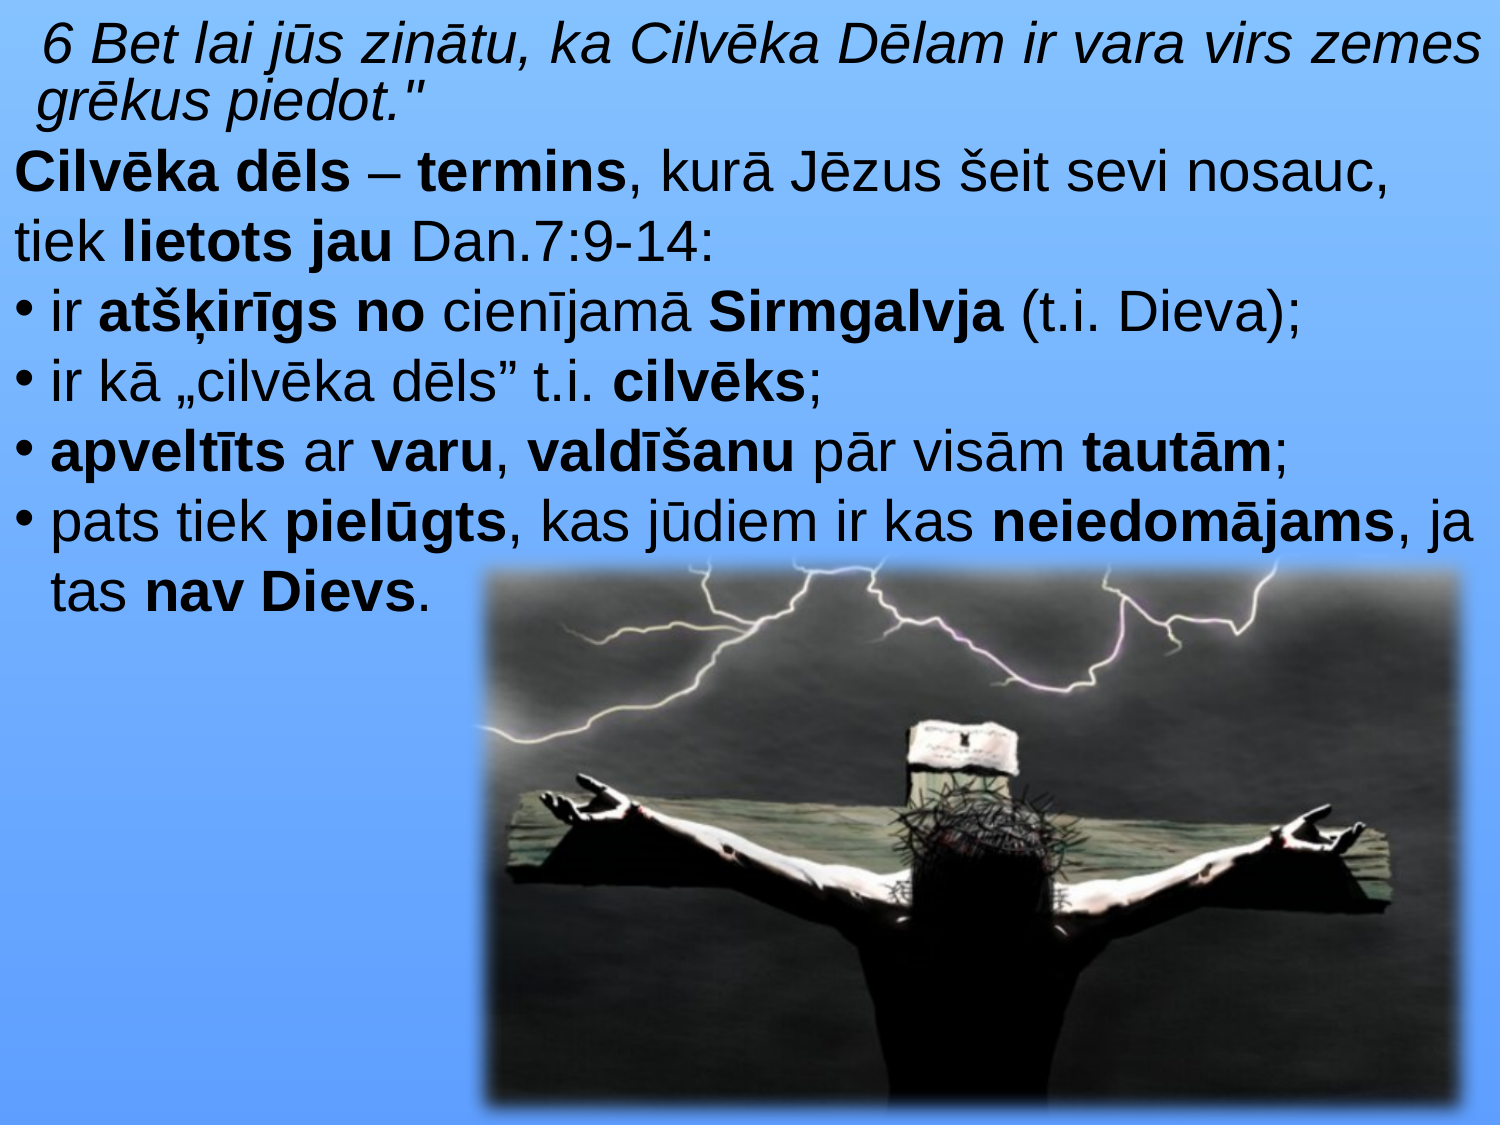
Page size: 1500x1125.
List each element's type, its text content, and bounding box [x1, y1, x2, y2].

list 6 Bet lai jūs zinātu, ka Cilvēka Dēlam ir vara virs zemes grēkus piedot." [0, 11, 1500, 125]
text_box Cilvēka dēls – termins, kurā Jēzus šeit sevi nosauc, tiek lietots jau Dan.7:9-14: ir atšķirīgs no cienījamā Sirmgalvja (t.i. Dieva); ir kā „cilvēka dēls” t.i. cilvēks; apveltīts ar varu, valdīšanu pār visām tautām; pats tiek pielūgts, kas jūdiem ir kas neiedomājams, ja tas nav Dievs. [0, 125, 1500, 631]
picture [466, 550, 1479, 1125]
